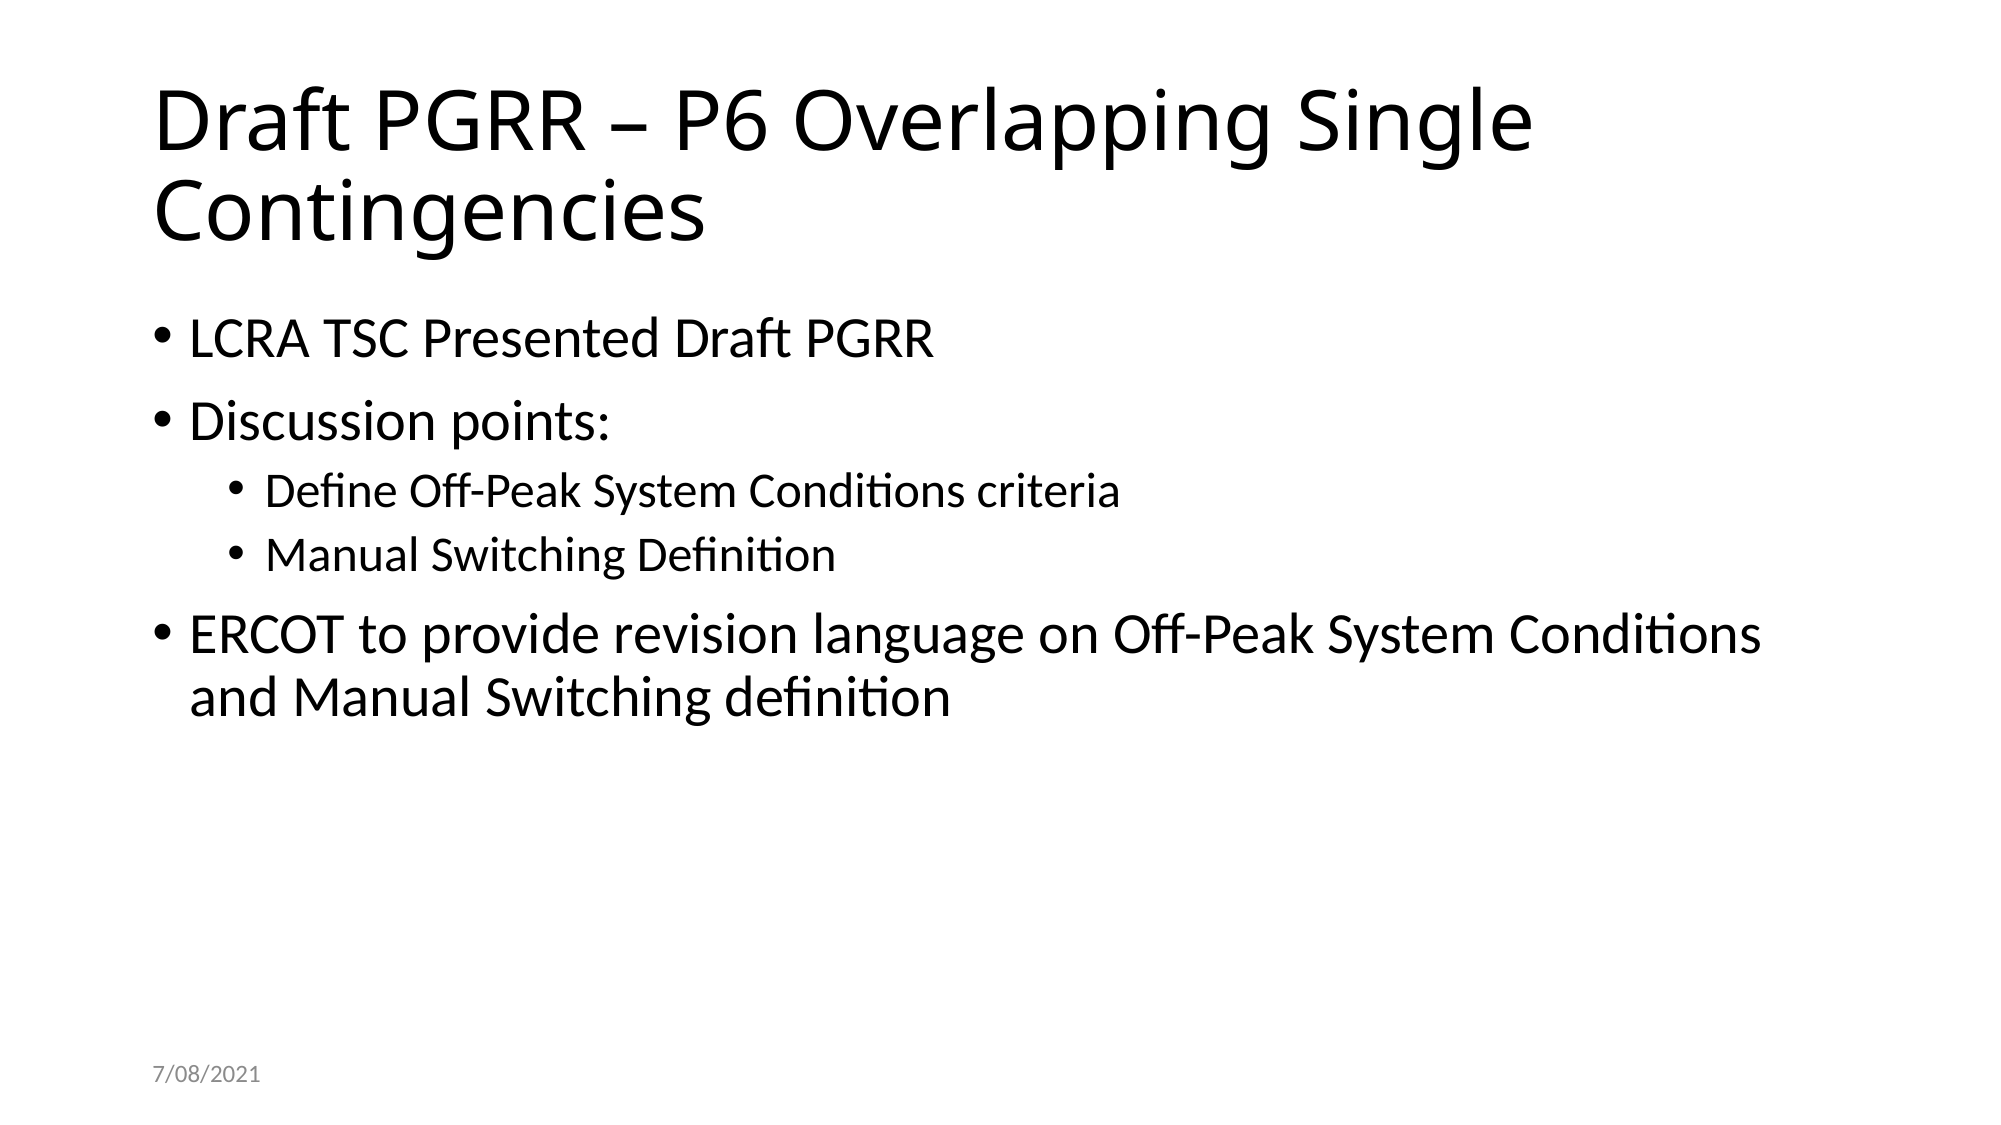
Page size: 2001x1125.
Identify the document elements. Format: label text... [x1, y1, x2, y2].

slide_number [137, 1042, 588, 1103]
title Draft PGRR – P6 Overlapping Single Contingencies [137, 59, 1890, 278]
list LCRA TSC Presented Draft PGRR Discussion points: Define Off-Peak System Conditions criteria Manual Switching Definition ERCOT to provide revision language on Off-Peak System Conditions and Manual Switching definition [137, 299, 1863, 1014]
